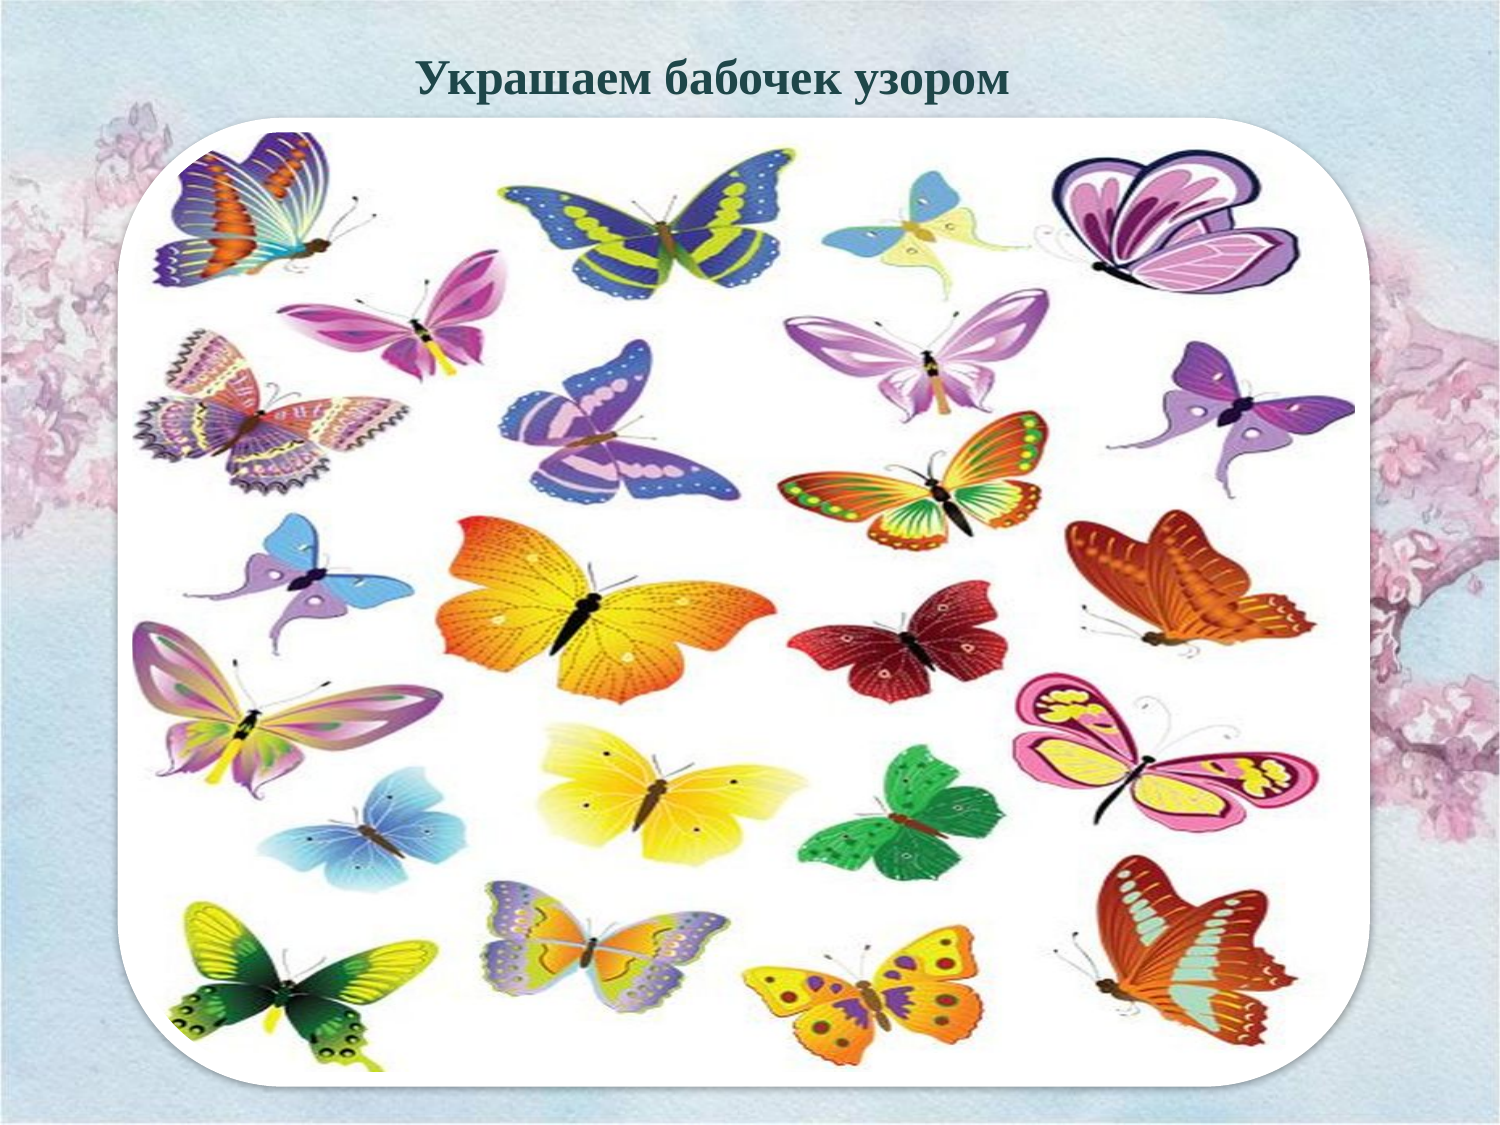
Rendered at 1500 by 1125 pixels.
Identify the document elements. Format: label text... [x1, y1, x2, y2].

text_box Украшаем бабочек узором [99, 37, 1325, 113]
picture [0, 0, 1500, 1125]
